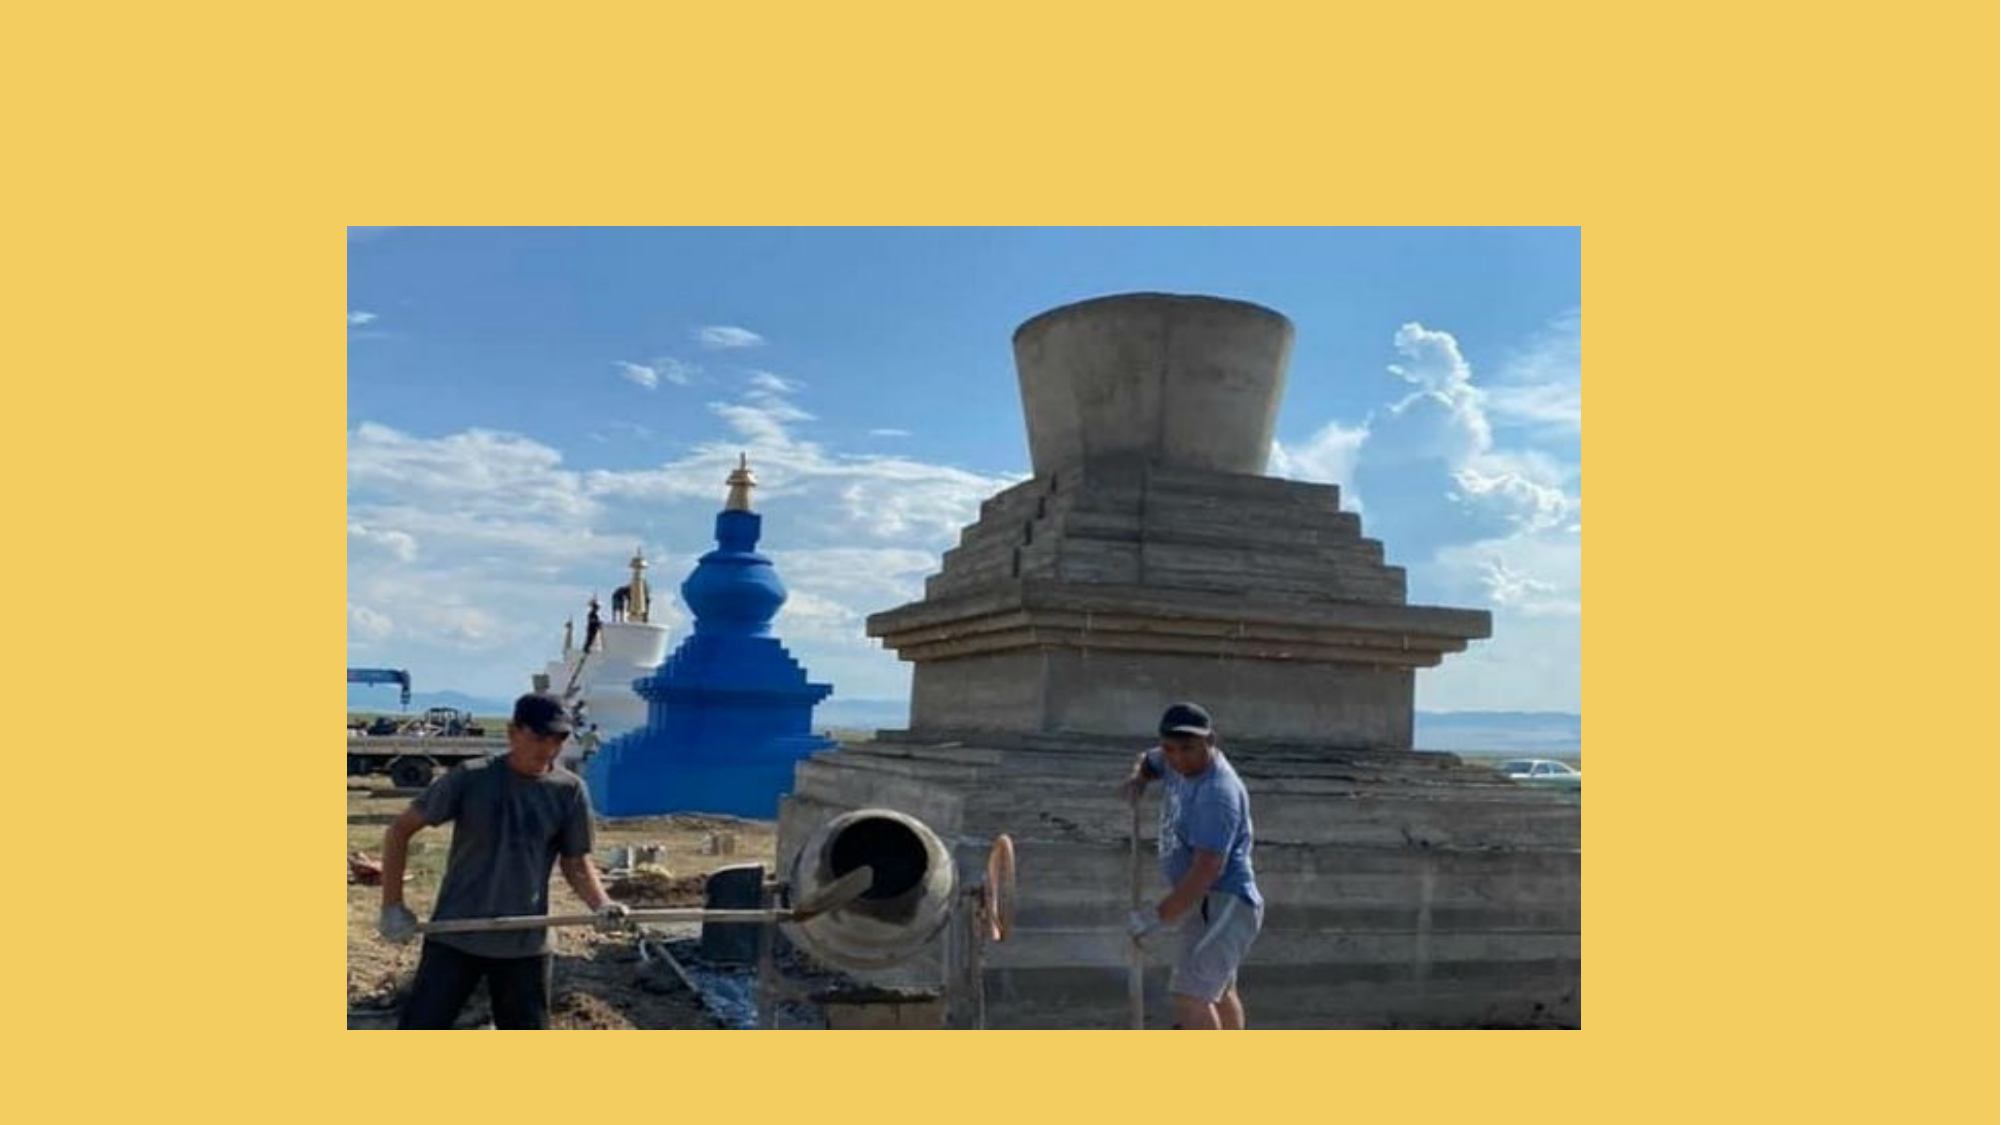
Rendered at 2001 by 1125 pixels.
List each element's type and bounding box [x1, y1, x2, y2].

picture [347, 226, 1582, 1031]
